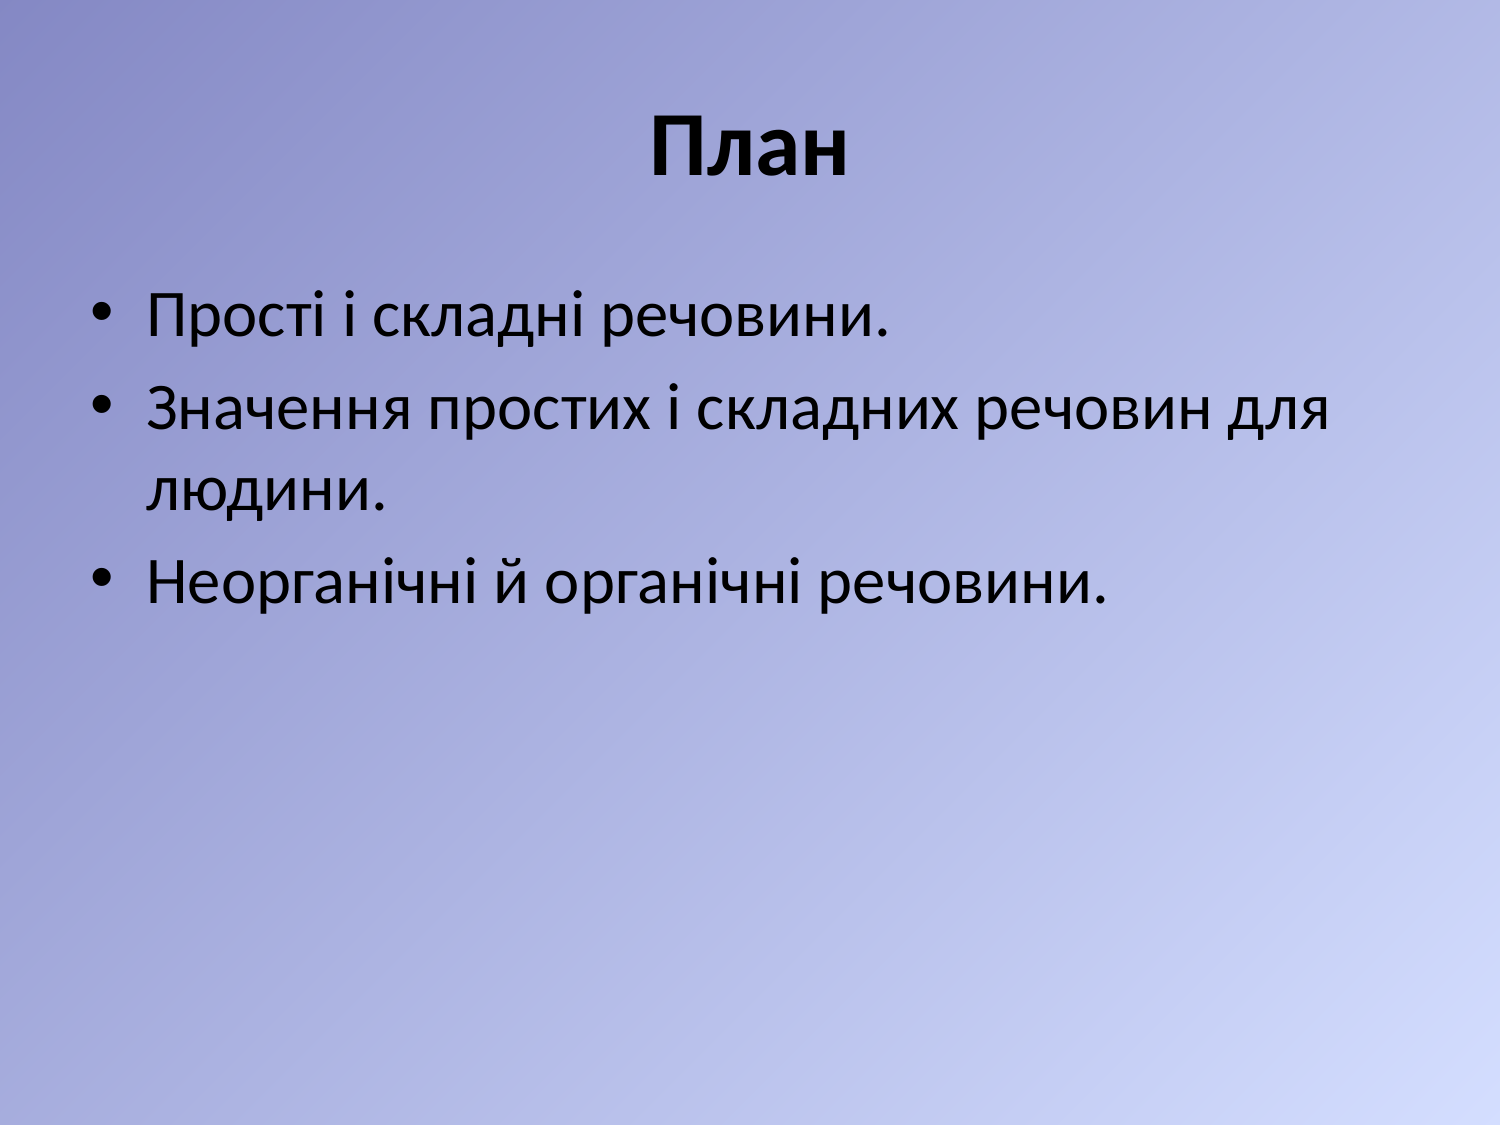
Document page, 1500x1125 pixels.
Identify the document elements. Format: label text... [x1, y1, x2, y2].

title План [74, 44, 1426, 233]
list Прості і складні речовини. Значення простих і складних речовин для людини. Неорганічні й органічні речовини. [74, 262, 1426, 1006]
